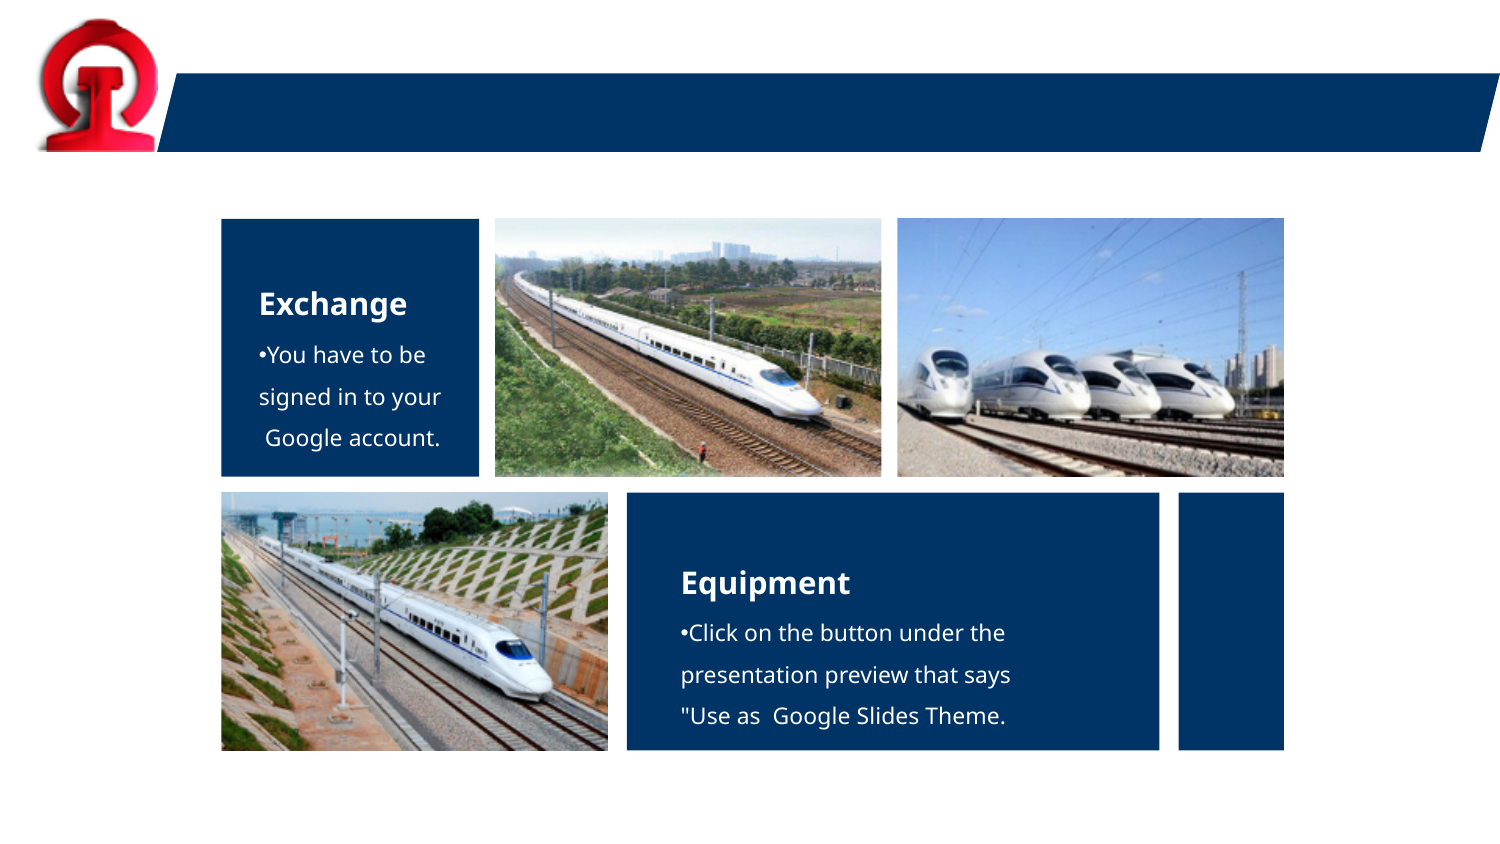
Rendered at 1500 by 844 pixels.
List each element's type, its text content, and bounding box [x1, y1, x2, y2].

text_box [221, 218, 480, 477]
text_box [495, 218, 882, 477]
text_box [897, 218, 1284, 477]
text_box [626, 492, 1160, 751]
picture [31, 16, 158, 152]
text_box Exchange [480, 259, 659, 327]
text_box [1178, 492, 1284, 751]
text_box [221, 492, 608, 751]
